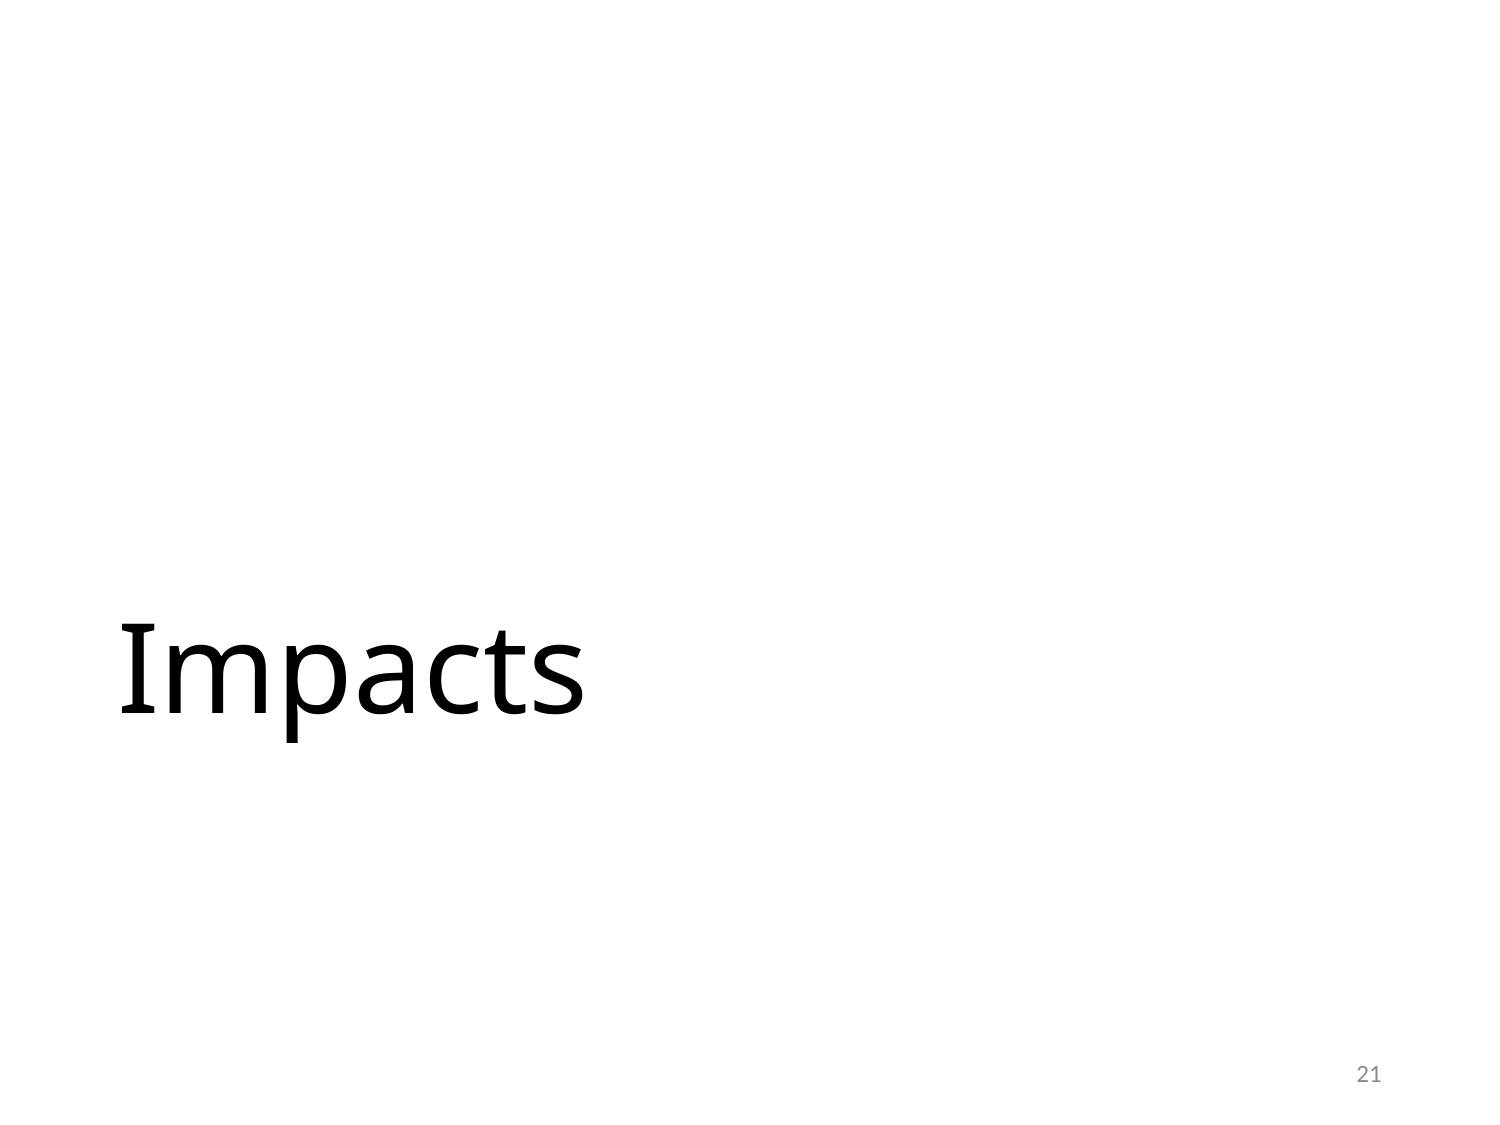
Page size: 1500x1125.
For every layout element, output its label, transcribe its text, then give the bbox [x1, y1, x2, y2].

slide_number 21 [1059, 1042, 1397, 1103]
title Impacts [102, 280, 1397, 749]
